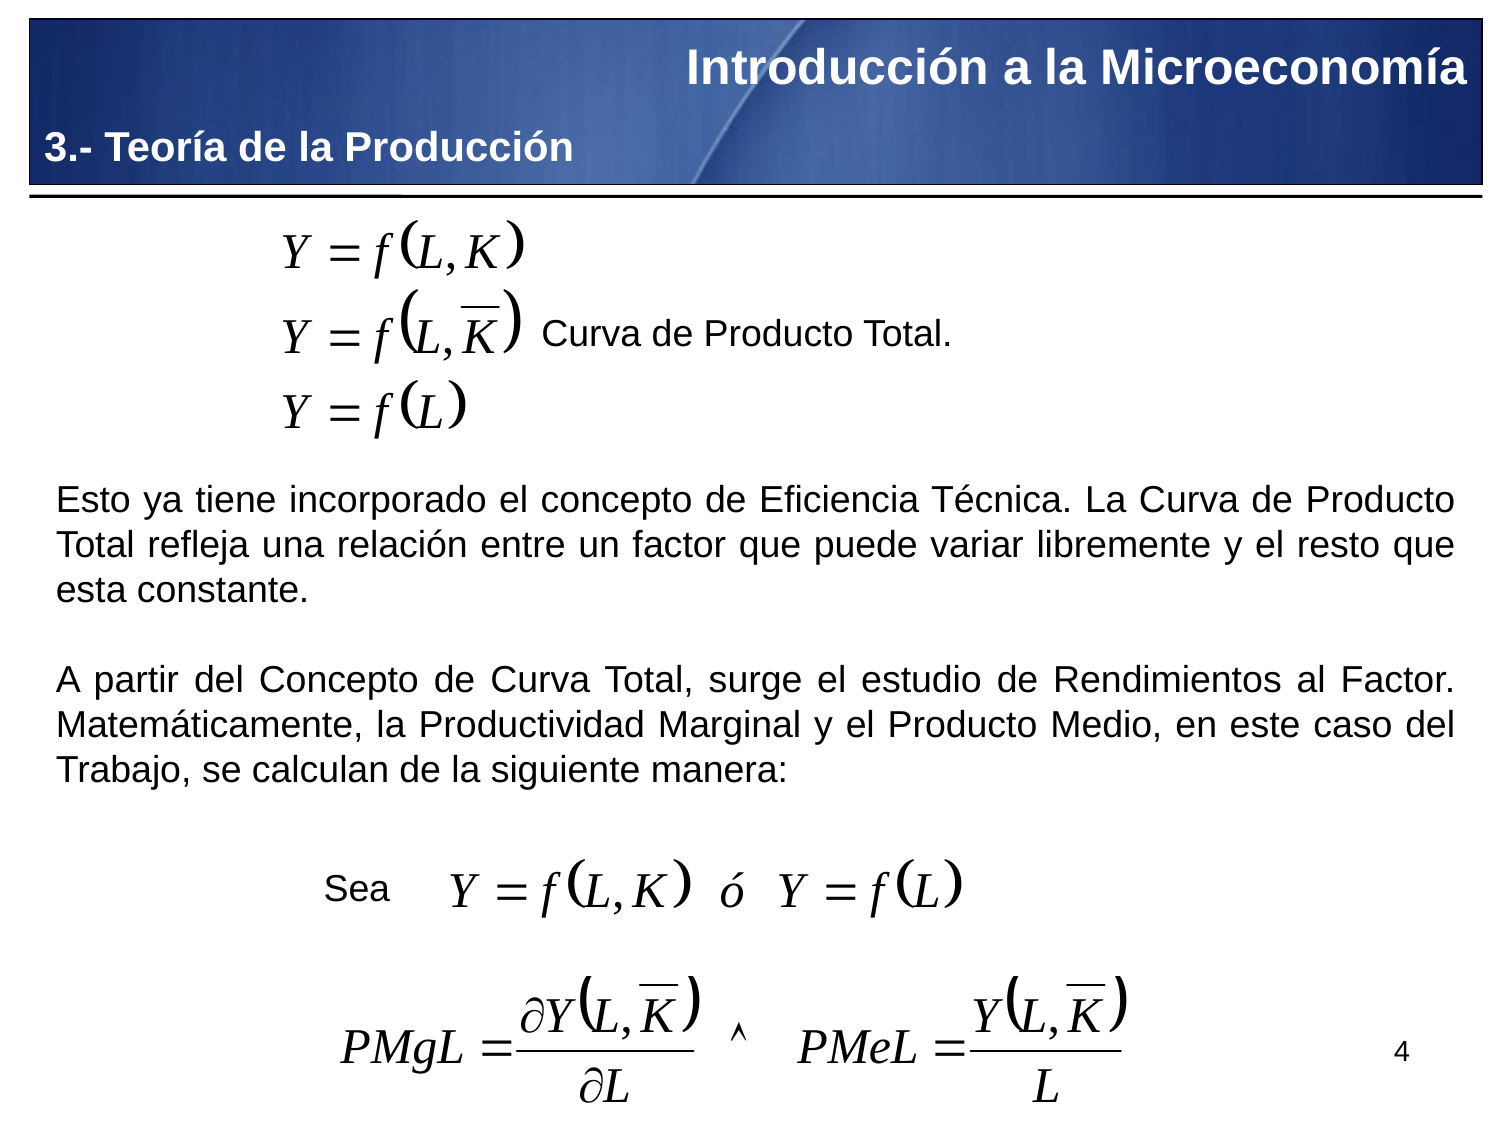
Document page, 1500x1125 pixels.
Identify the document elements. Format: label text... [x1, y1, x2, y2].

text_box Esto ya tiene incorporado el concepto de Eficiencia Técnica. La Curva de Producto Total refleja una relación entre un factor que puede variar libremente y el resto que esta constante. A partir del Concepto de Curva Total, surge el estudio de Rendimientos al Factor. Matemáticamente, la Productividad Marginal y el Producto Medio, en este caso del Trabajo, se calculan de la siguiente manera: [41, 467, 1471, 544]
text_box Esto ya tiene incorporado el concepto de Eficiencia Técnica. La Curva de Producto Total refleja una relación entre un factor que puede variar libremente y el resto que esta constante. A partir del Concepto de Curva Total, surge el estudio de Rendimientos al Factor. Matemáticamente, la Productividad Marginal y el Producto Medio, en este caso del Trabajo, se calculan de la siguiente manera: [41, 545, 1471, 798]
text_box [442, 857, 964, 929]
text_box Sea [308, 857, 406, 917]
text_box Curva de Producto Total. [530, 301, 979, 362]
slide_number 4 [1135, 1024, 1426, 1103]
text_box [29, 19, 1483, 185]
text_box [275, 219, 526, 450]
text_box Introducción a la Microeconomía [608, 26, 1483, 102]
text_box 3.- Teoría de la Producción [29, 112, 632, 178]
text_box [330, 975, 1131, 1114]
